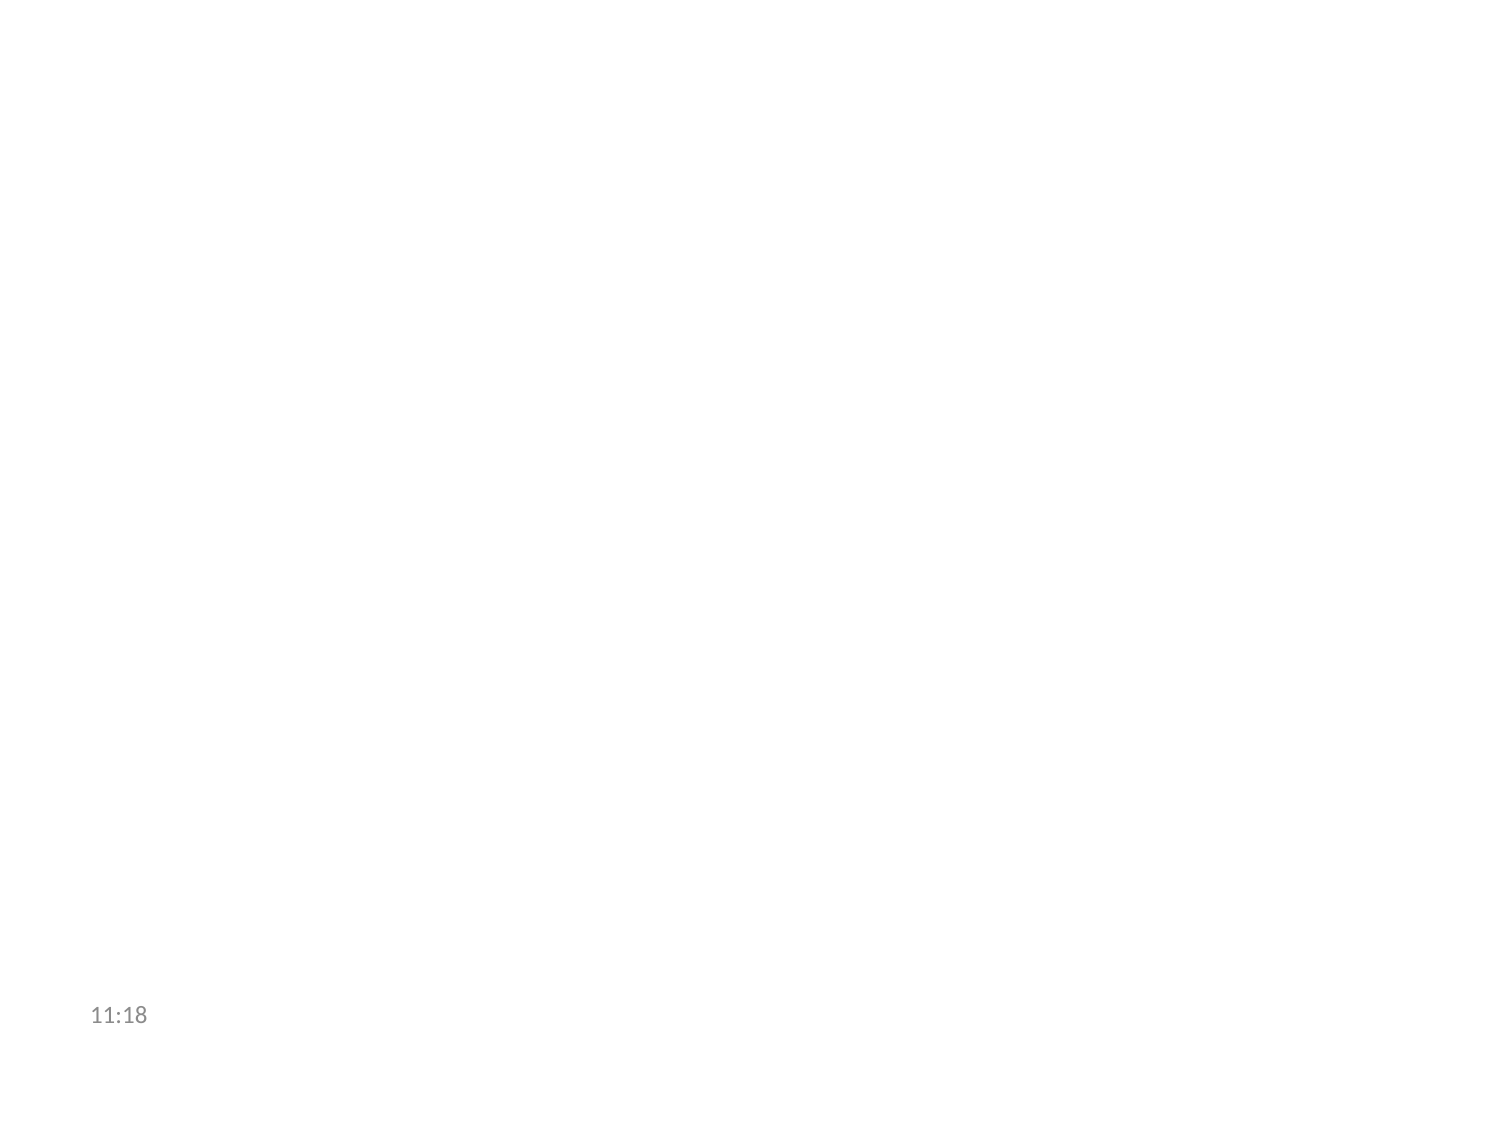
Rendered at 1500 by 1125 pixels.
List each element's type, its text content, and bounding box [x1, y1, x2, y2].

text_box 15:35 [75, 983, 425, 1044]
